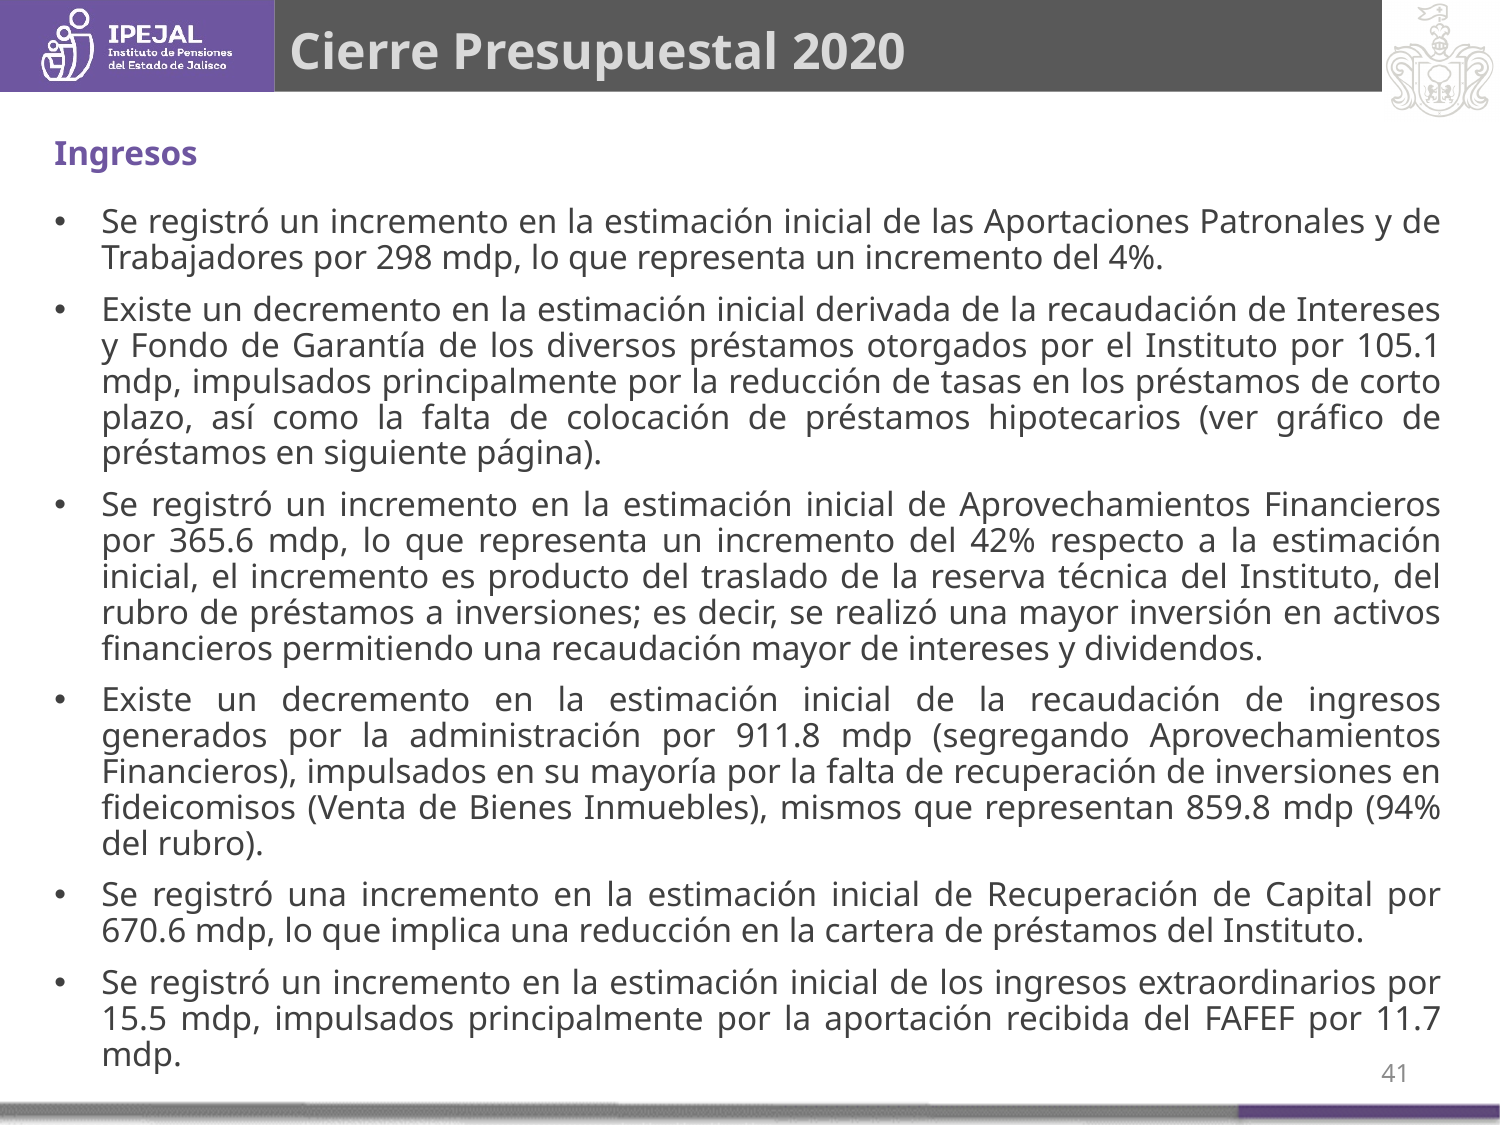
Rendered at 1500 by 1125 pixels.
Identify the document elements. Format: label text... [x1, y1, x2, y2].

list Ingresos [39, 129, 1457, 197]
slide_number 41 [1074, 1042, 1425, 1103]
list Se registró un incremento en la estimación inicial de las Aportaciones Patronales y de Trabajadores por 298 mdp, lo que representa un incremento del 4%. Existe un decremento en la estimación inicial derivada de la recaudación de Intereses y Fondo de Garantía de los diversos préstamos otorgados por el Instituto por 105.1 mdp, impulsados principalmente por la reducción de tasas en los préstamos de corto plazo, así como la falta de colocación de préstamos hipotecarios (ver gráfico de préstamos en siguiente página). Se registró un incremento en la estimación inicial de Aprovechamientos Financieros por 365.6 mdp, lo que representa un incremento del 42% respecto a la estimación inicial, el incremento es producto del traslado de la reserva técnica del Instituto, del rubro de préstamos a inversiones; es decir, se realizó una mayor inversión en activos financieros permitiendo una recaudación mayor de intereses y dividendos. Existe un decremento en la estimación inicial de la recaudación de ingresos generados por la administración por 911.8 mdp (segregando Aprovechamientos Financieros), impulsados en su mayoría por la falta de recuperación de inversiones en fideicomisos (Venta de Bienes Inmuebles), mismos que representan 859.8 mdp (94% del rubro). Se registró una incremento en la estimación inicial de Recuperación de Capital por 670.6 mdp, lo que implica una reducción en la cartera de préstamos del Instituto. Se registró un incremento en la estimación inicial de los ingresos extraordinarios por 15.5 mdp, impulsados principalmente por la aportación recibida del FAFEF por 11.7 mdp. [39, 197, 1459, 1009]
picture [0, 0, 275, 92]
list Cierre Presupuestal 2020 [274, 18, 1372, 73]
picture [0, 1096, 1500, 1125]
